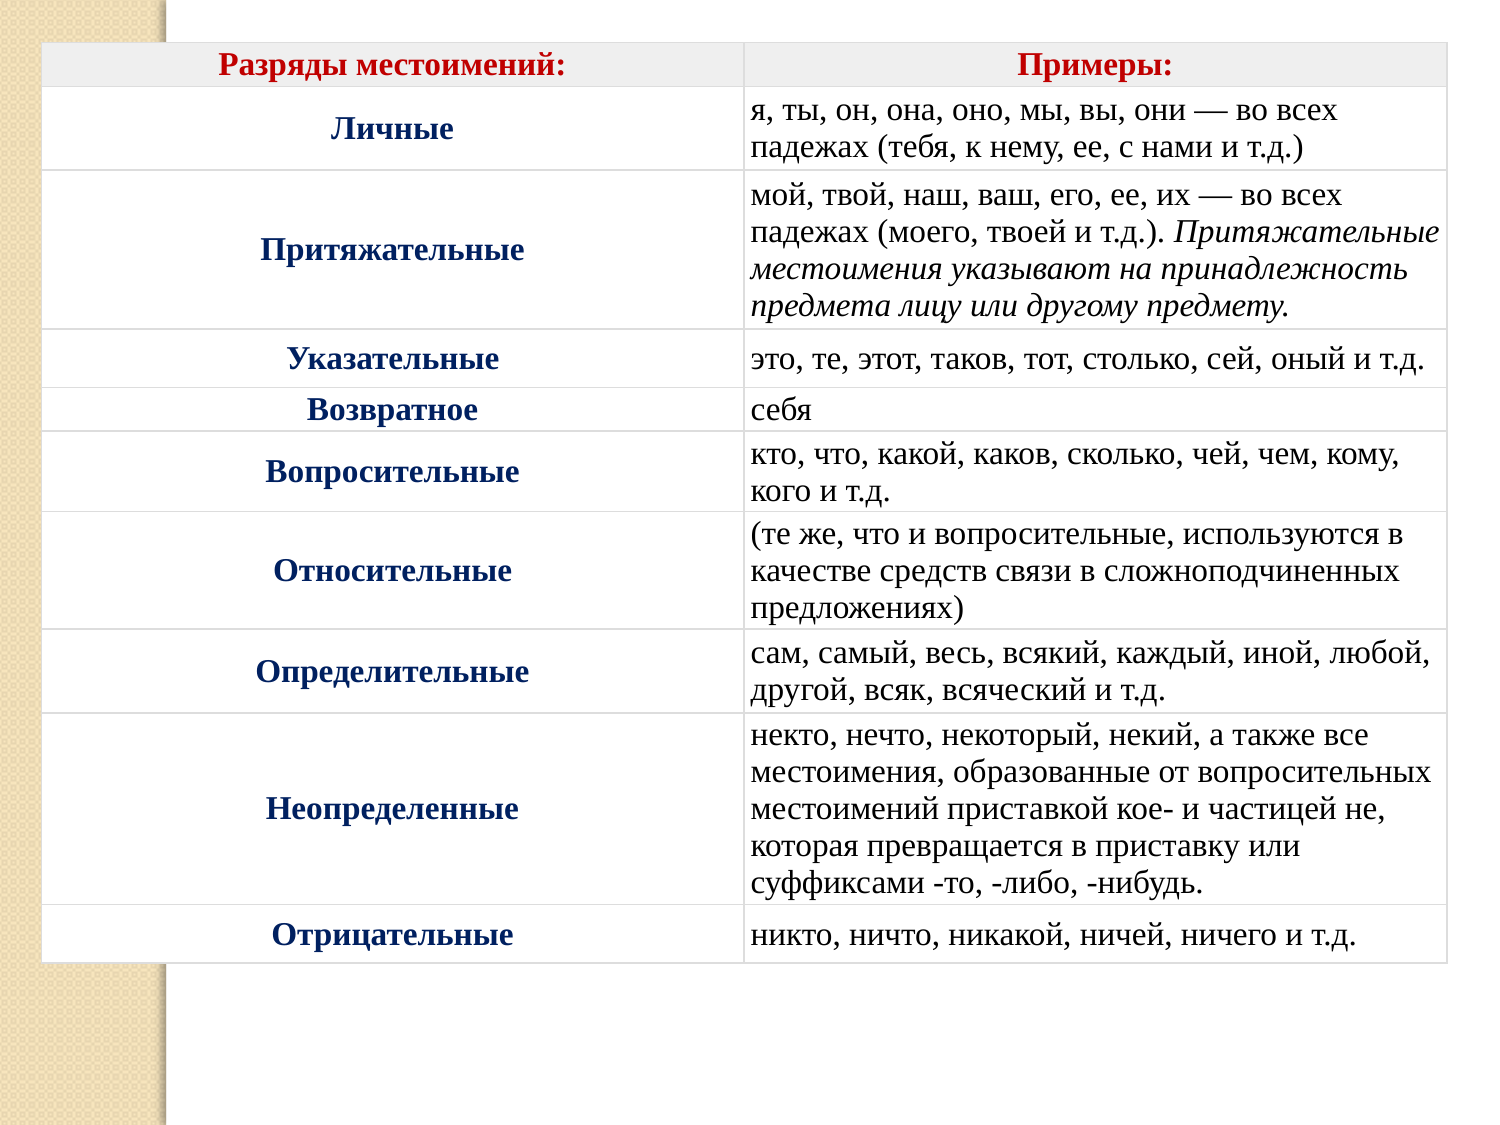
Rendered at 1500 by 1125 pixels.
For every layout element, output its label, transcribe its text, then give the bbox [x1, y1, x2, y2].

table_cell Вопросительные [42, 432, 743, 511]
table_cell некто, нечто, некоторый, некий, а также все местоимения, образованные от вопросительных местоимений приставкой кое- и частицей не, которая превращается в приставку или суффиксами -то, -либо, -нибудь. [745, 714, 1446, 904]
table_cell кто, что, какой, каков, сколько, чей, чем, кому, кого и т.д. [745, 432, 1446, 511]
table_cell Возвратное [42, 388, 743, 430]
table_header Примеры: [745, 43, 1446, 86]
table_cell мой, твой, наш, ваш, его, ее, их — во всех падежах (моего, твоей и т.д.). Притяжательные местоимения указывают на принадлежность предмета лицу или другому предмету. [745, 171, 1446, 328]
table_header Разряды местоимений: [42, 43, 743, 86]
table_cell сам, самый, весь, всякий, каждый, иной, любой, другой, всяк, всяческий и т.д. [745, 630, 1446, 712]
table_cell Относительные [42, 512, 743, 628]
table_cell себя [745, 388, 1446, 430]
table_cell Притяжательные [42, 171, 743, 328]
table_cell (те же, что и вопросительные, используются в качестве средств связи в сложноподчиненных предложениях) [745, 512, 1446, 628]
table_cell Личные [42, 87, 743, 169]
table_cell никто, ничто, никакой, ничей, ничего и т.д. [745, 905, 1446, 962]
table_cell я, ты, он, она, оно, мы, вы, они — во всех падежах (тебя, к нему, ее, с нами и т.д.) [745, 87, 1446, 169]
table_cell Отрицательные [42, 905, 743, 962]
table_cell это, те, этот, таков, тот, столько, сей, оный и т.д. [745, 330, 1446, 387]
table_cell Определительные [42, 630, 743, 712]
table_cell Неопределенные [42, 714, 743, 904]
table_cell Указательные [42, 330, 743, 387]
